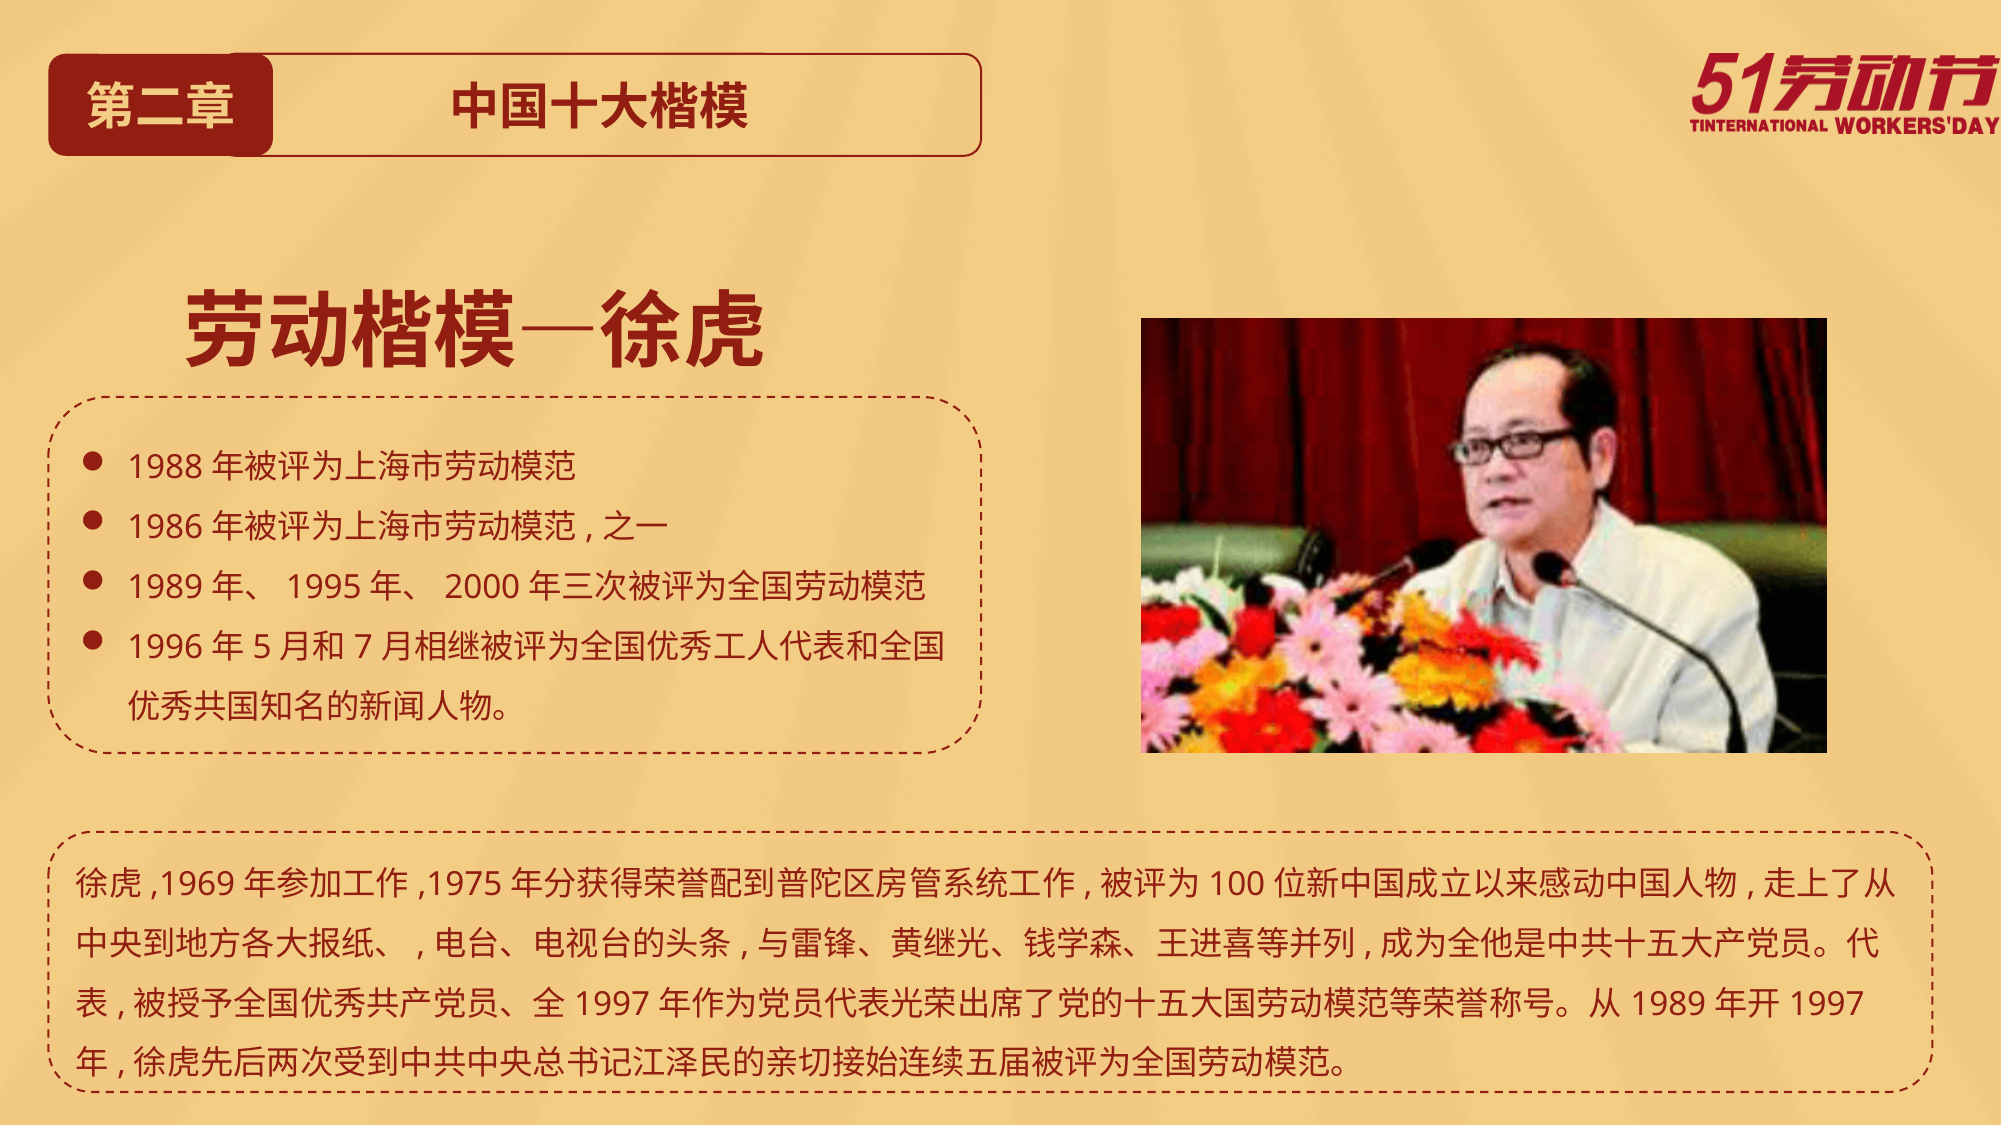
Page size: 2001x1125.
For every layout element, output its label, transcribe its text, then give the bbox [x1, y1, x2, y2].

picture [1690, 53, 2000, 134]
picture [1141, 318, 1827, 753]
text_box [48, 53, 982, 156]
text_box 徐虎,1969年参加工作,1975年分获得荣誉配到普陀区房管系统工作,被评为100位新中国成立以来感动中国人物,走上了从中央到地方各大报纸、,电台、电视台的头条,与雷锋、黄继光、钱学森、王进喜等并列,成为全他是中共十五大产党员。代表,被授予全国优秀共产党员、全1997年作为党员代表光荣出席了党的十五大国劳动模范等荣誉称号。从1989年开1997年,徐虎先后两次受到中共中央总书记江泽民的亲切接始连续五届被评为全国劳动模范。 [47, 830, 1934, 1094]
text_box 1988年被评为上海市劳动模范 1986年被评为上海市劳动模范,之一 1989年、1995年、2000年三次被评为全国劳动模范 1996年5月和7月相继被评为全国优秀工人代表和全国优秀共国知名的新闻人物。 [47, 395, 983, 755]
text_box 劳动楷模—徐虎 [47, 249, 903, 355]
